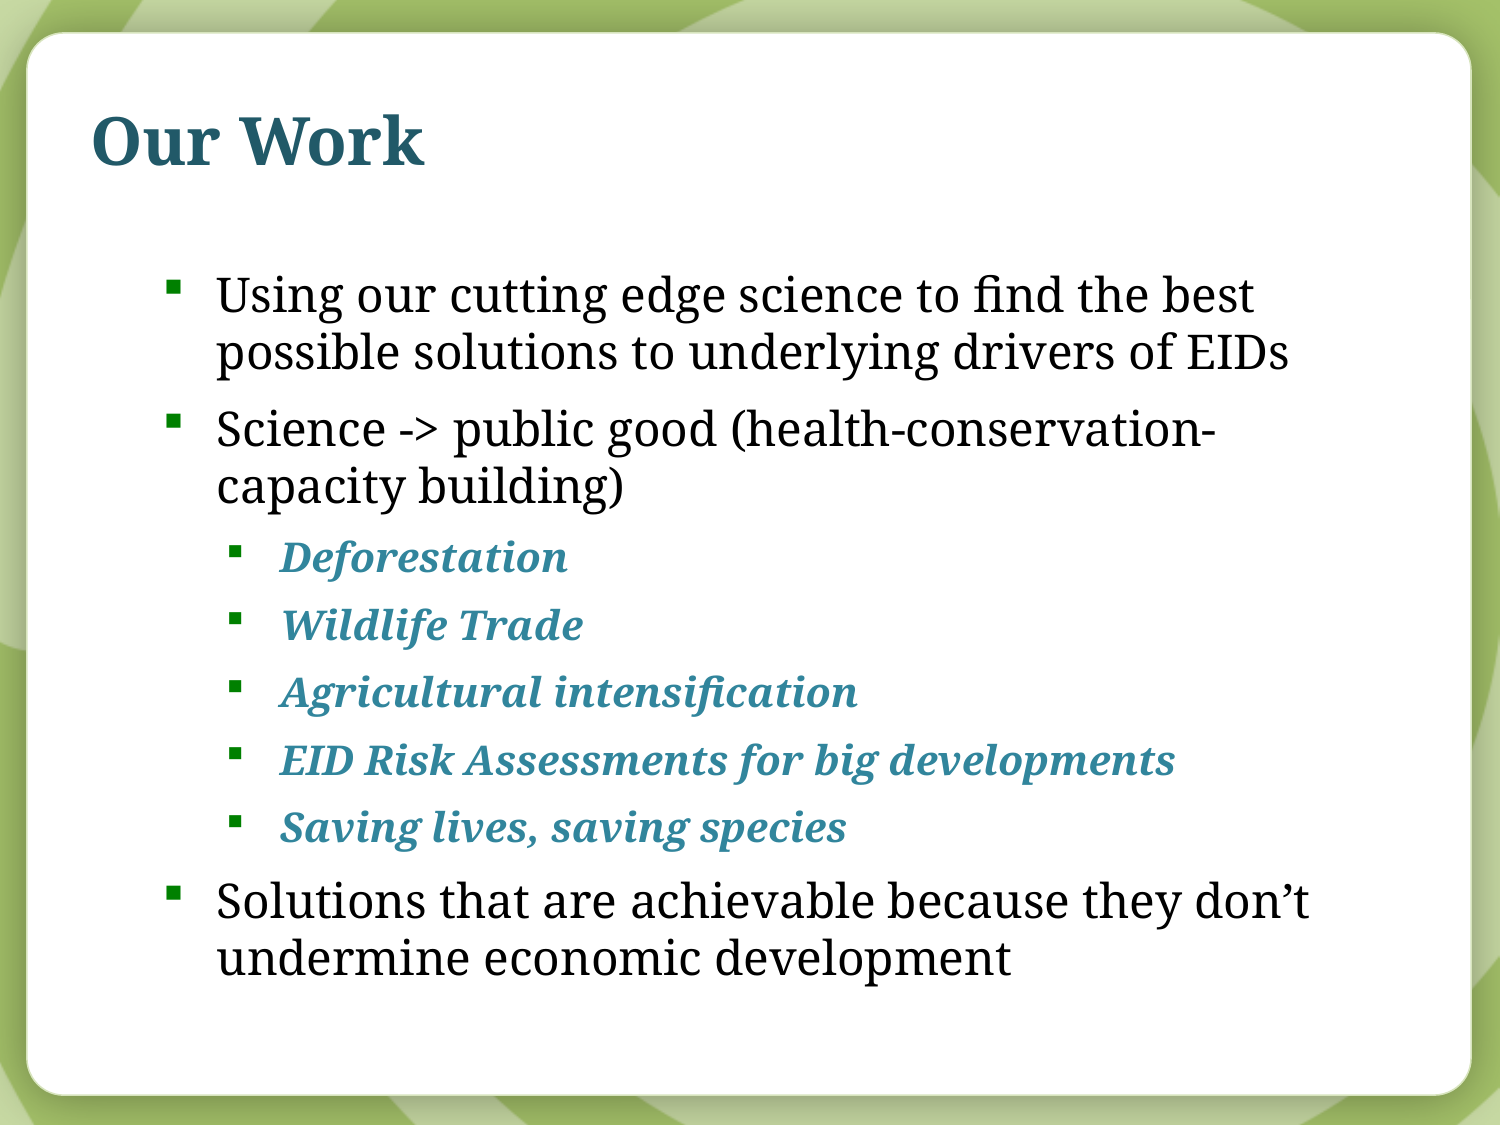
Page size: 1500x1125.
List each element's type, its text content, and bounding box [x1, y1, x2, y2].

list Using our cutting edge science to find the best possible solutions to underlying drivers of EIDs Science -> public good (health-conservation-capacity building) Deforestation Wildlife Trade Agricultural intensification EID Risk Assessments for big developments Saving lives, saving species Solutions that are achievable because they don’t undermine economic development [147, 257, 1343, 1000]
title Our Work [75, 45, 1425, 233]
